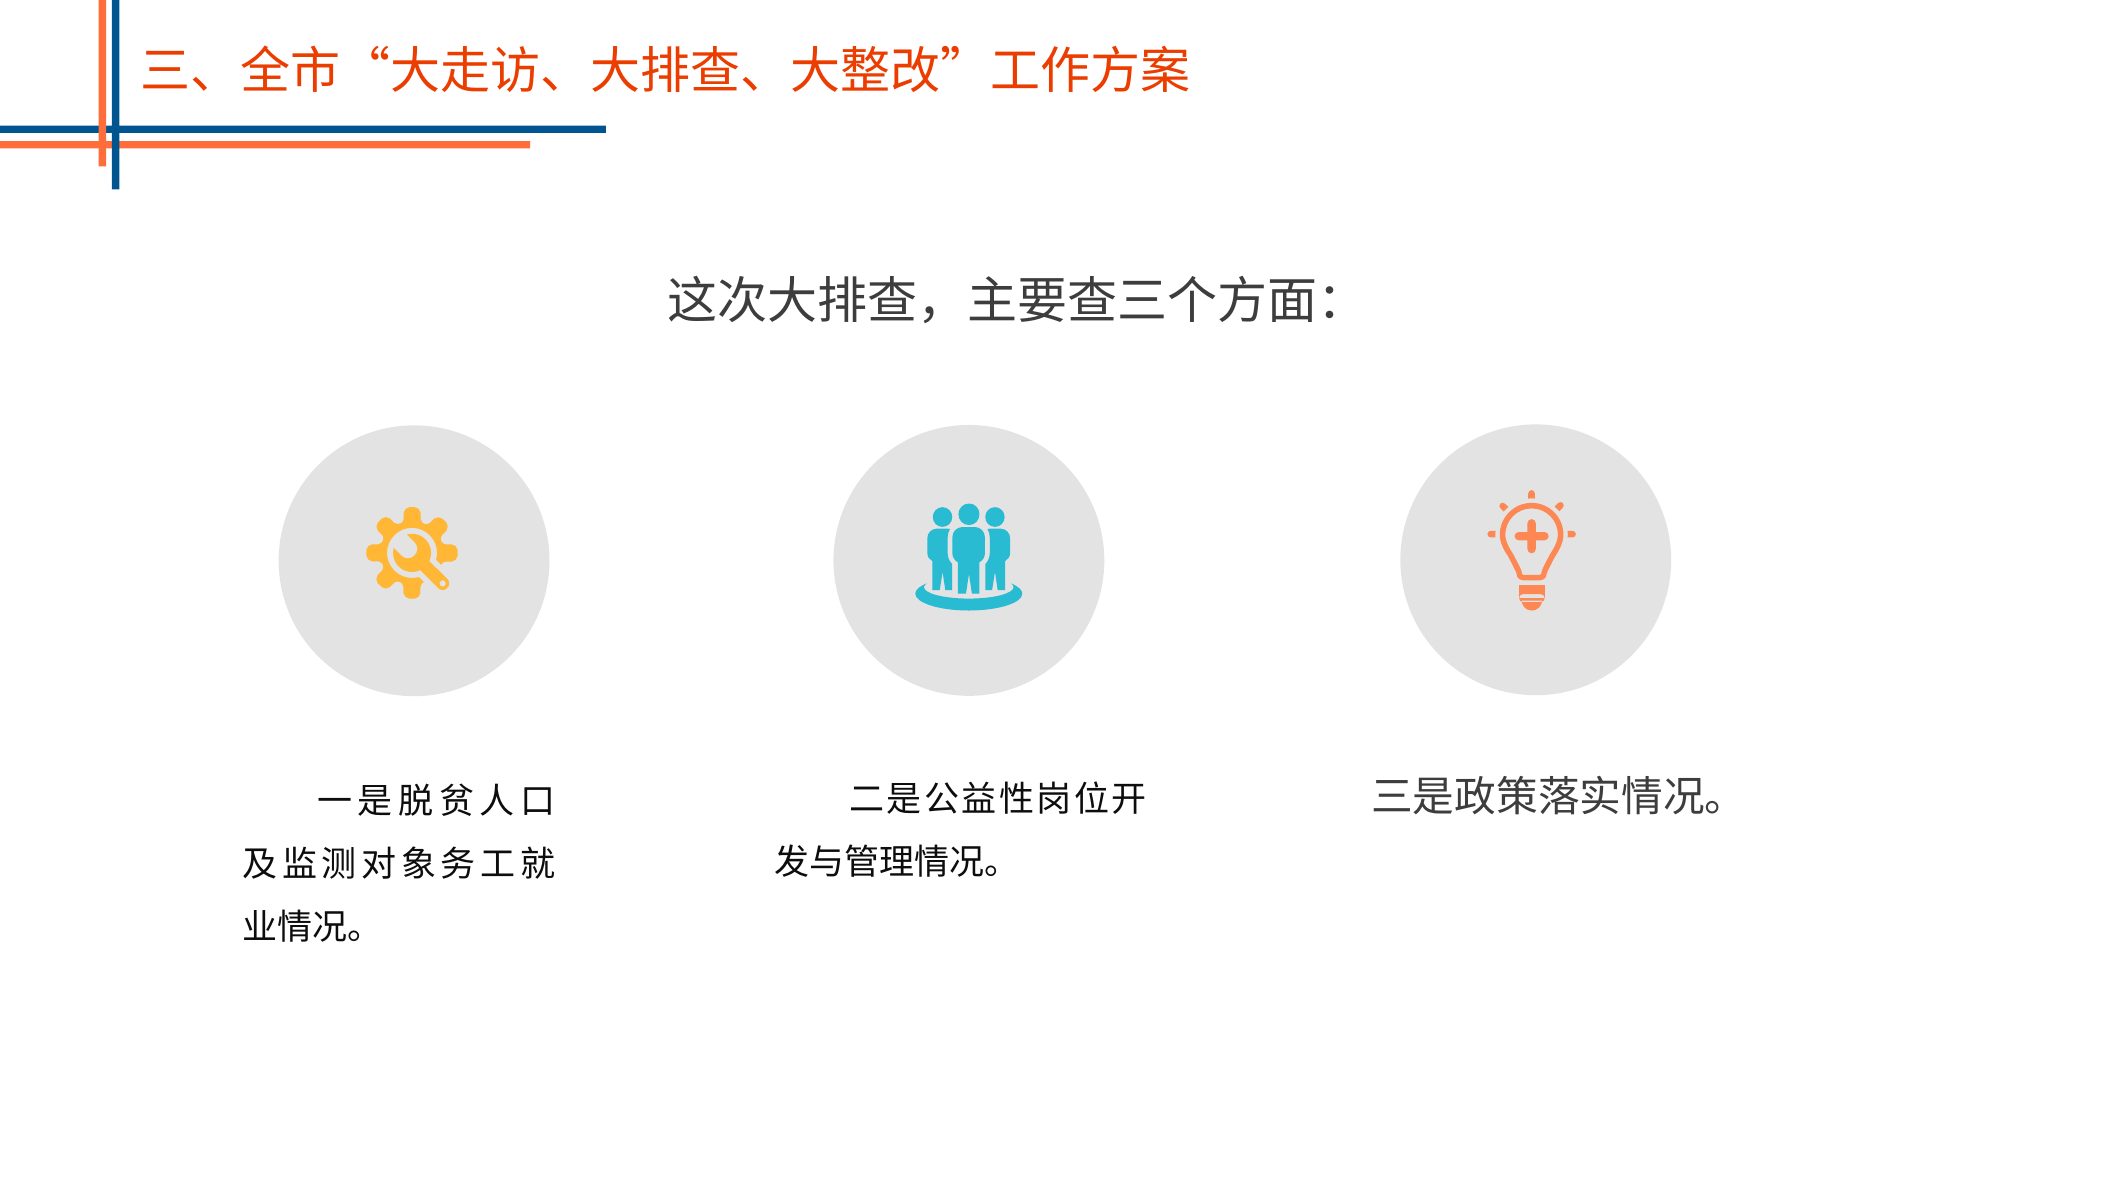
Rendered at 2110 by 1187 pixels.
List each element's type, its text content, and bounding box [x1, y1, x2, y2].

text_box [1487, 530, 1496, 538]
text_box 一是脱贫人口及监测对象务工就业情况。 [227, 750, 571, 954]
text_box [1519, 585, 1545, 611]
text_box [985, 528, 1011, 591]
text_box 这次大排查，主要查三个方面： [531, 267, 1505, 337]
text_box [833, 424, 1105, 696]
text_box [278, 425, 550, 697]
text_box [915, 583, 1023, 611]
text_box [927, 528, 953, 591]
text_box [932, 507, 953, 527]
text_box [1567, 530, 1576, 538]
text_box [0, 0, 1457, 190]
text_box [985, 507, 1005, 527]
text_box [1499, 502, 1564, 581]
text_box [366, 507, 458, 599]
text_box [958, 503, 980, 526]
text_box 二是公益性岗位开发与管理情况。 [759, 747, 1162, 889]
text_box [1528, 490, 1535, 499]
text_box [952, 527, 985, 594]
text_box [1400, 424, 1672, 696]
text_box 三是政策落实情况。 [1356, 752, 1796, 828]
